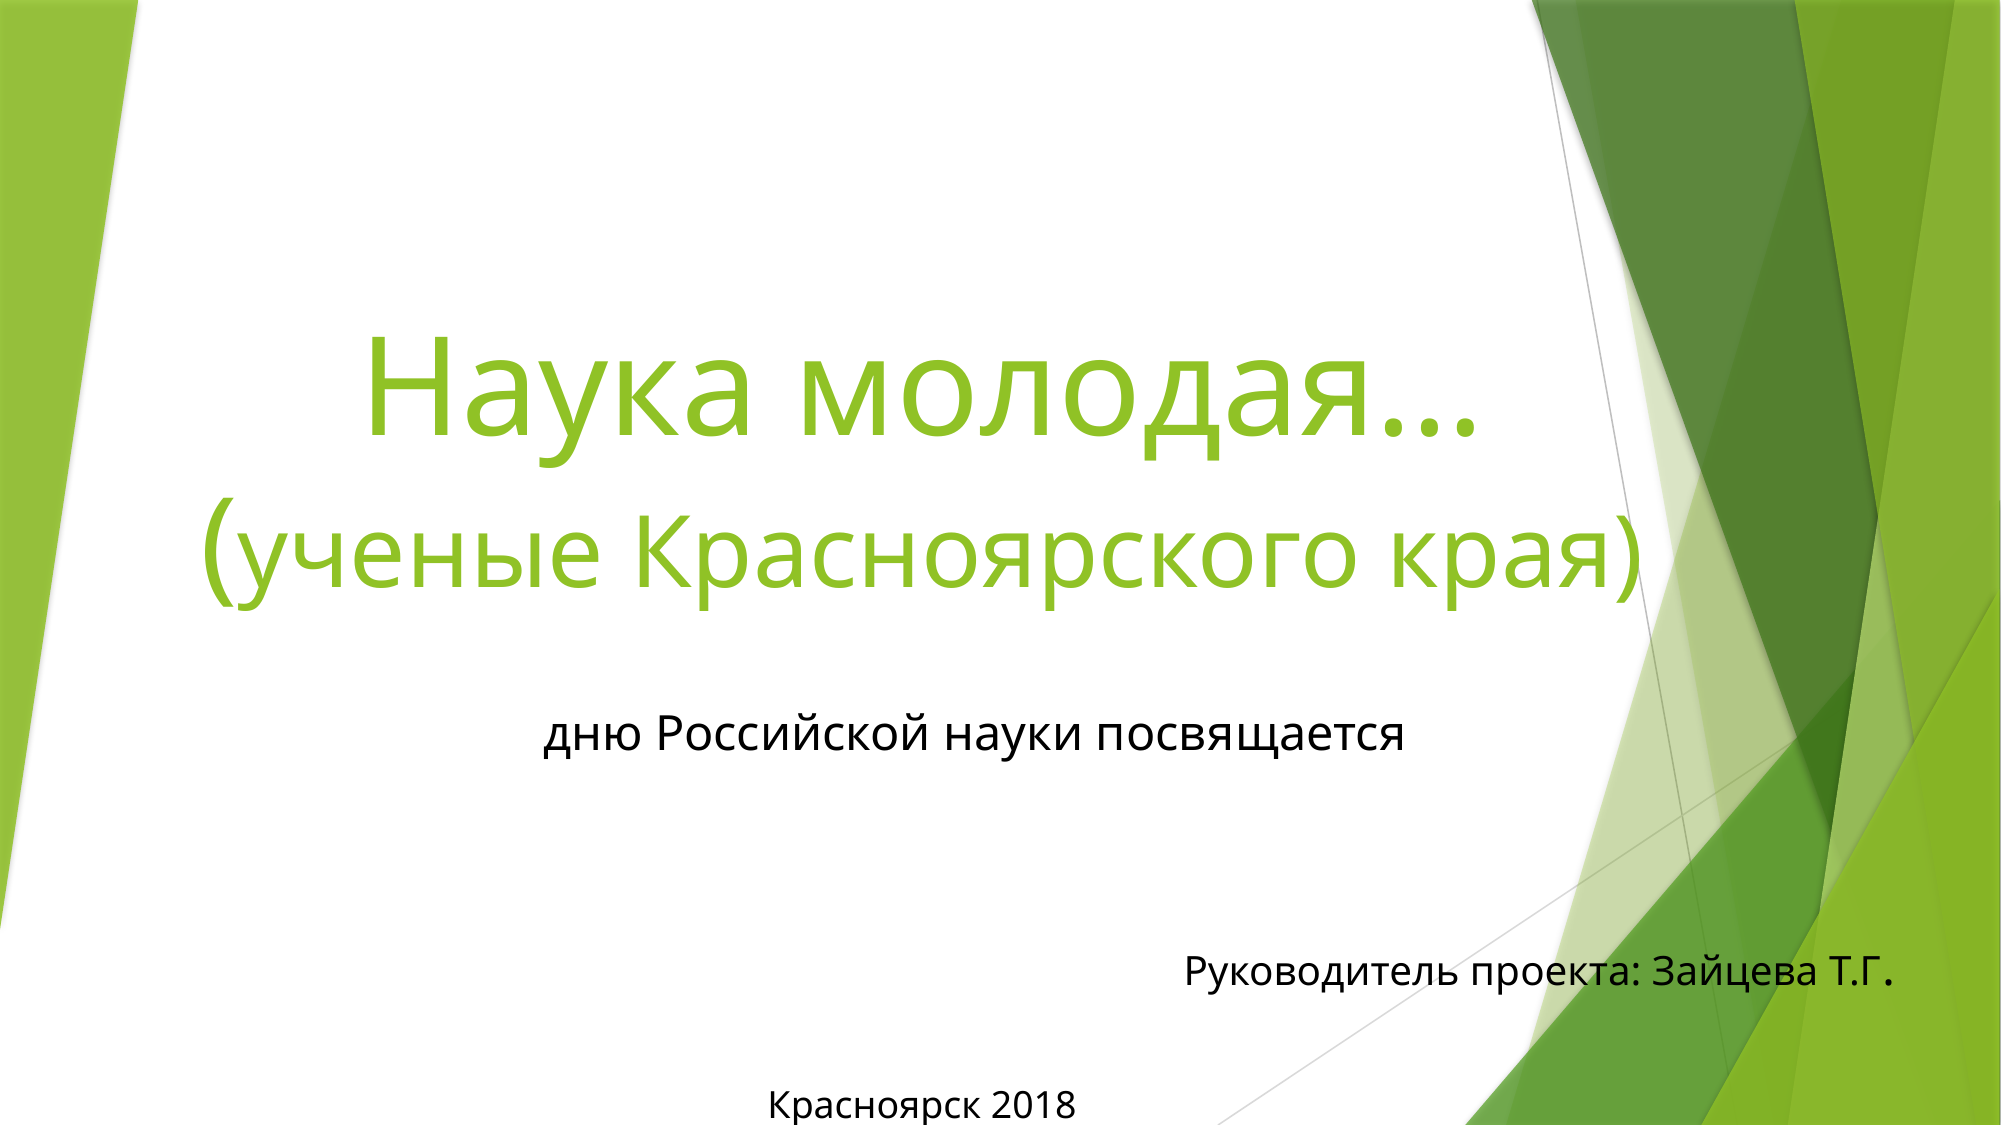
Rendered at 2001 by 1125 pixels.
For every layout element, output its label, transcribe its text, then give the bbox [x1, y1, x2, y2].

text_box Красноярск 2018 [515, 1073, 1329, 1125]
title Наука молодая… (ученые Красноярского края) [97, 279, 1748, 621]
subtitle дню Российской науки посвящается Руководитель проекта: Зайцева Т.Г. [27, 694, 1923, 1003]
